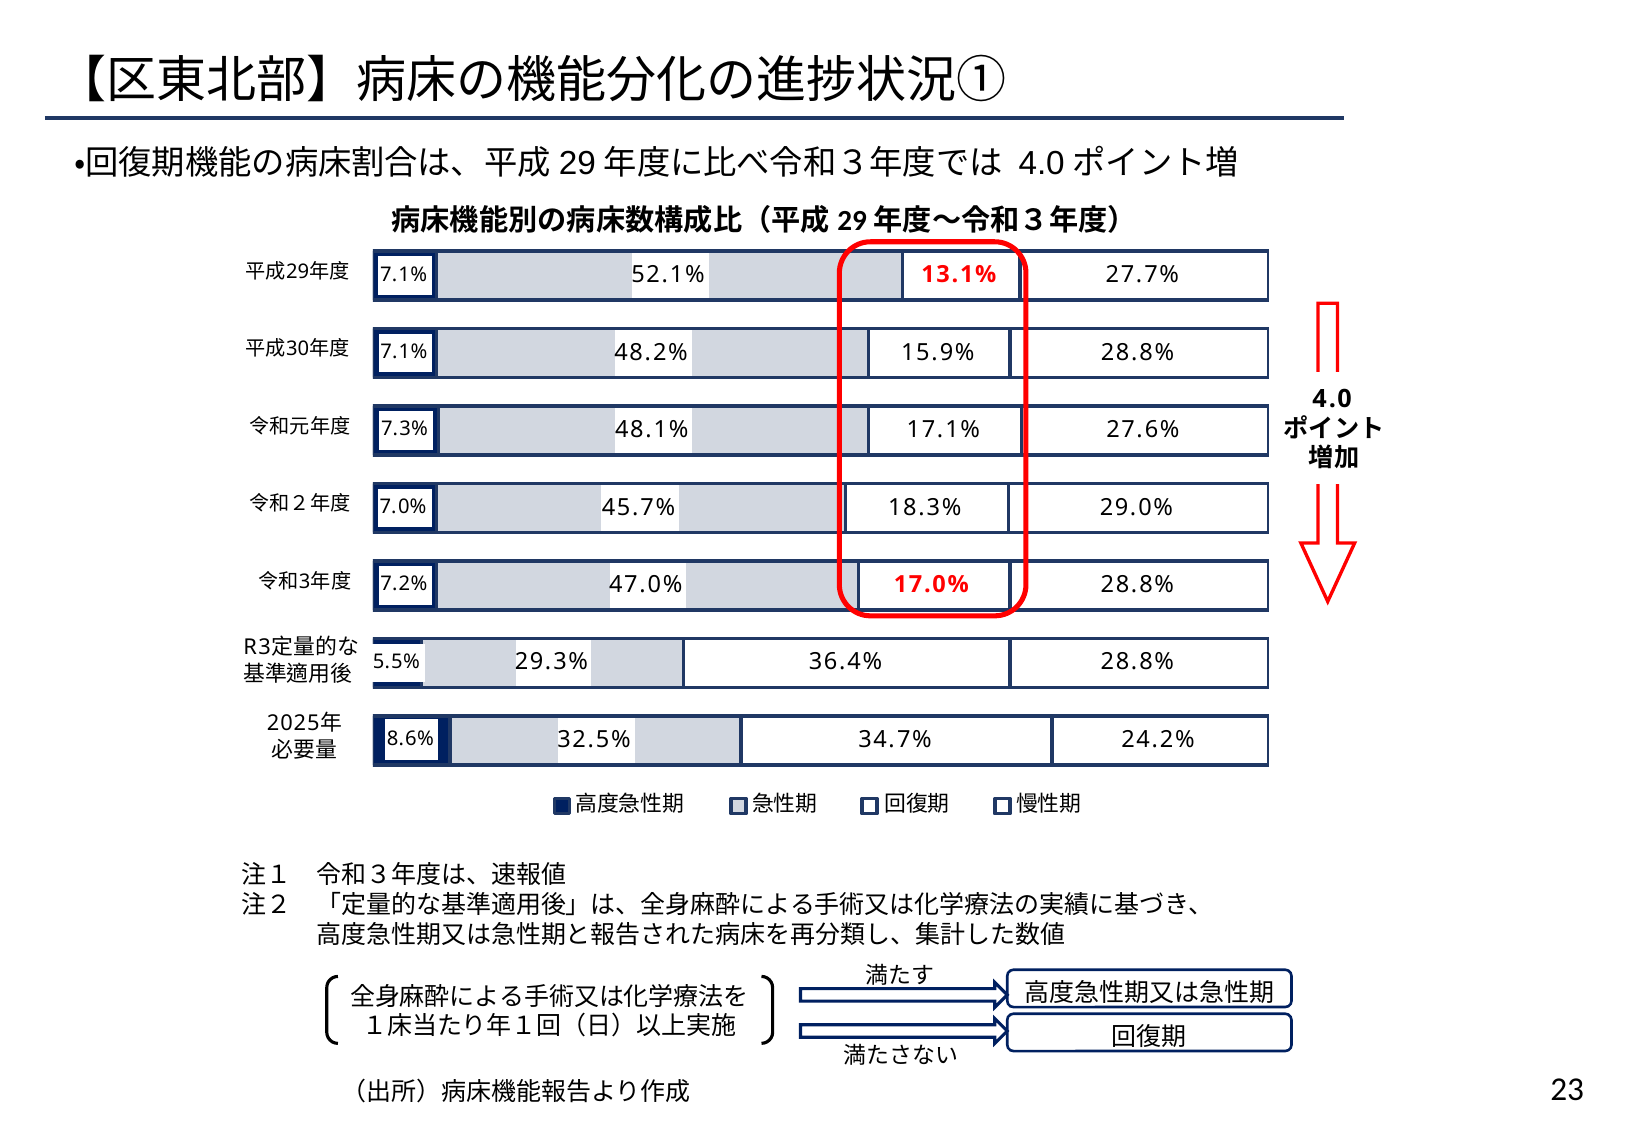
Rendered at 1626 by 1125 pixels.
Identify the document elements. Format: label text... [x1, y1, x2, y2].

slide_number 22 [1233, 1057, 1599, 1118]
text_box ・回復期機能の病床割合は、平成29年度に比べ令和３年度では 4.0ポイント増 [74, 118, 1625, 187]
text_box 注１ 令和３年度は、速報値 注２ 「定量的な基準適用後」は、全身麻酔による手術又は化学療法の実績に基づき、 高度急性期又は急性期と報告された病床を再分類し、集計した数値 [226, 850, 1319, 956]
text_box （出所）病床機能報告より作成 [326, 1068, 843, 1113]
title 【区東北部】病床の機能分化の進捗状況① [44, 32, 1344, 116]
text_box 回復期 [1006, 1012, 1293, 1053]
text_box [800, 954, 1008, 1008]
picture [226, 215, 1439, 848]
text_box 全身麻酔による手術又は化学療法を １床当たり年１回（日）以上実施 [326, 975, 774, 1044]
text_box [800, 1018, 1008, 1075]
text_box 高度急性期又は急性期 [1008, 968, 1293, 1009]
text_box 病床機能別の病床数構成比（平成29年度～令和３年度） [376, 193, 1169, 215]
